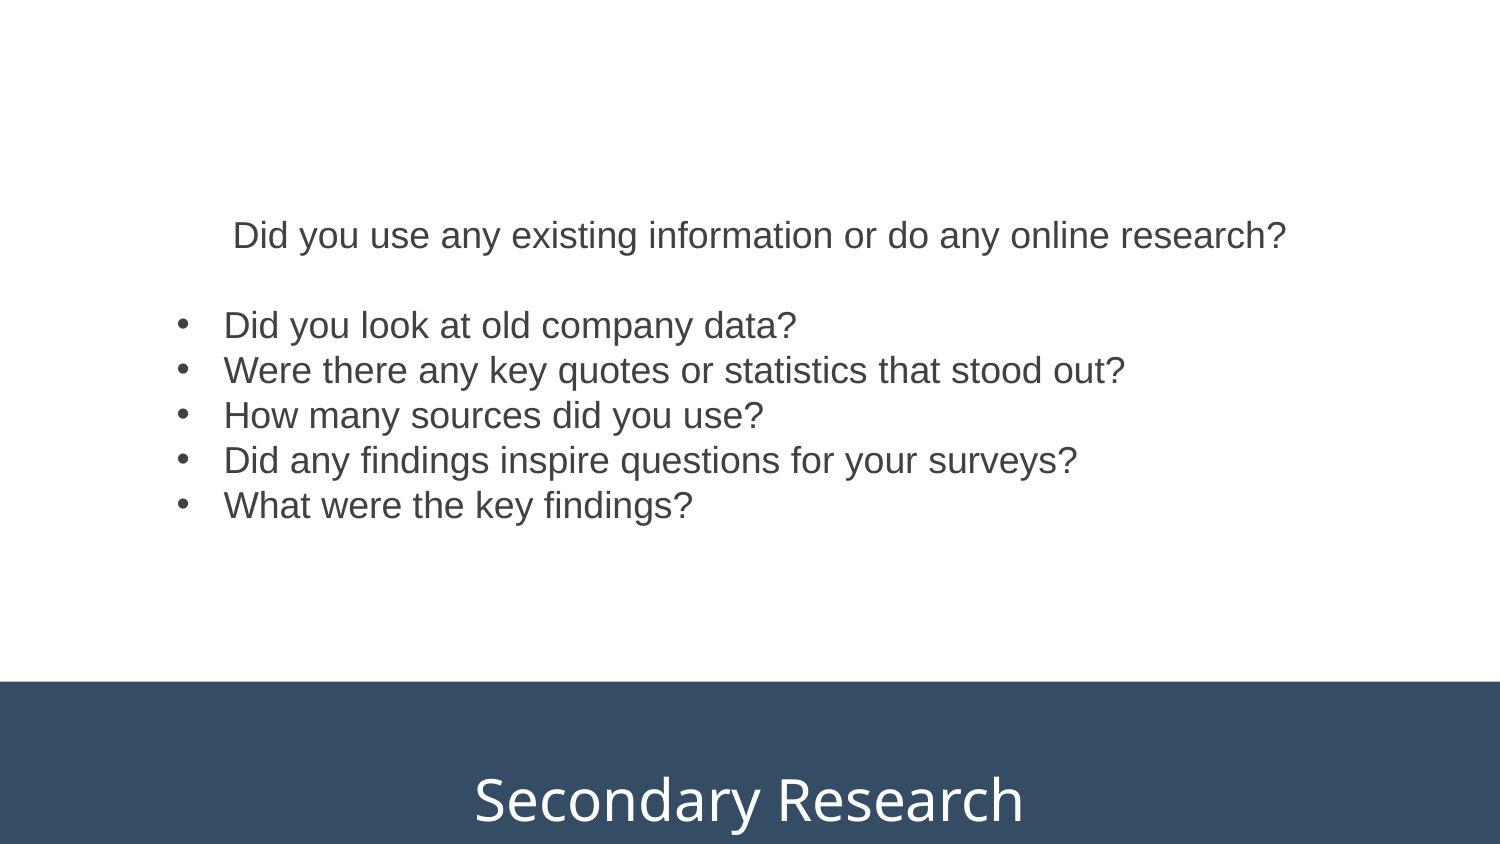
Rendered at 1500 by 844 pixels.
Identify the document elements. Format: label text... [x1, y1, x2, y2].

text_box Did you use any existing information or do any online research? Did you look at old company data? Were there any key quotes or statistics that stood out? How many sources did you use? Did any findings inspire questions for your surveys? What were the key findings? [161, 203, 1358, 534]
list Secondary Research [0, 681, 1500, 844]
